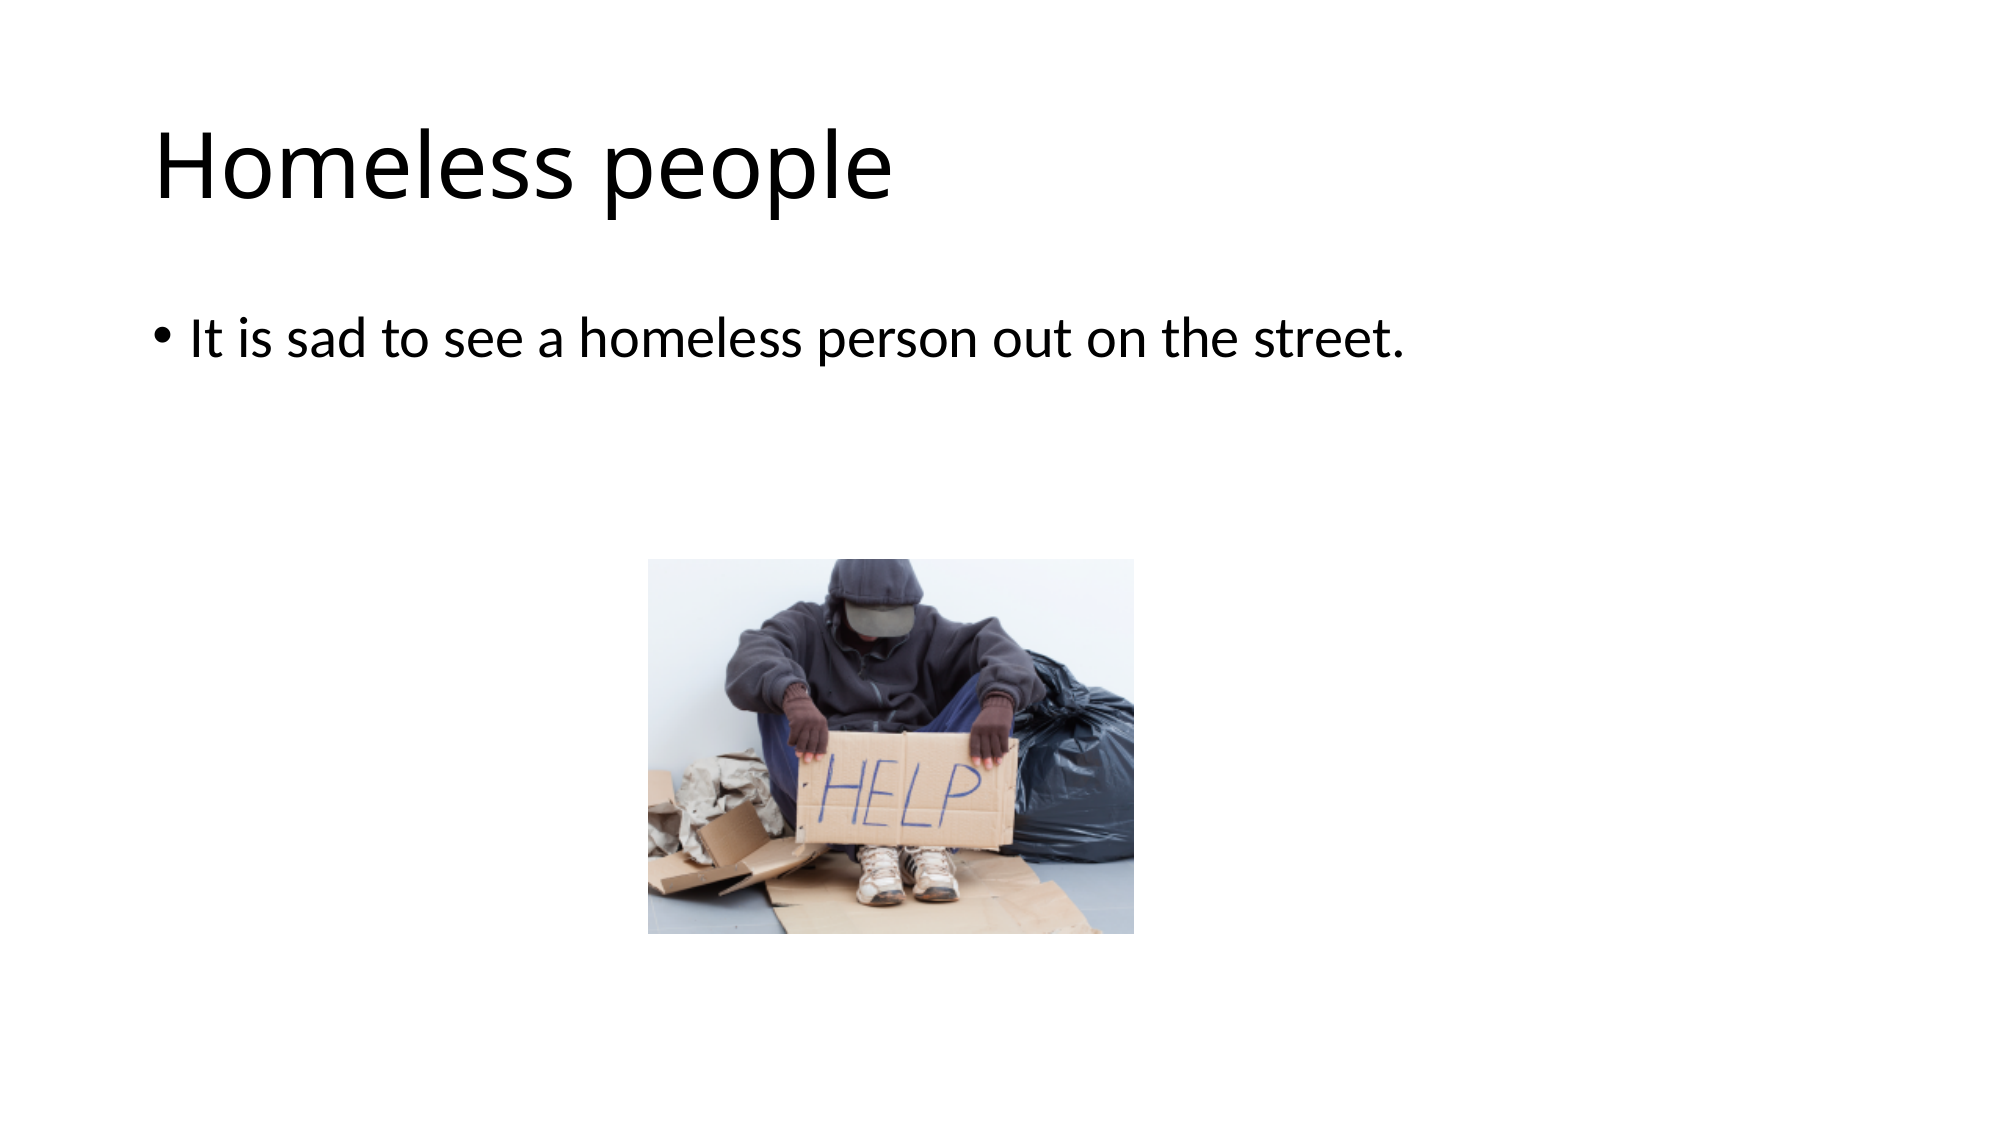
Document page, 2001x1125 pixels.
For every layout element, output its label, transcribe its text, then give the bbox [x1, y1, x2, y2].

title Homeless people [137, 59, 1863, 278]
picture [648, 558, 1134, 934]
list It is sad to see a homeless person out on the street. [137, 299, 1863, 1014]
